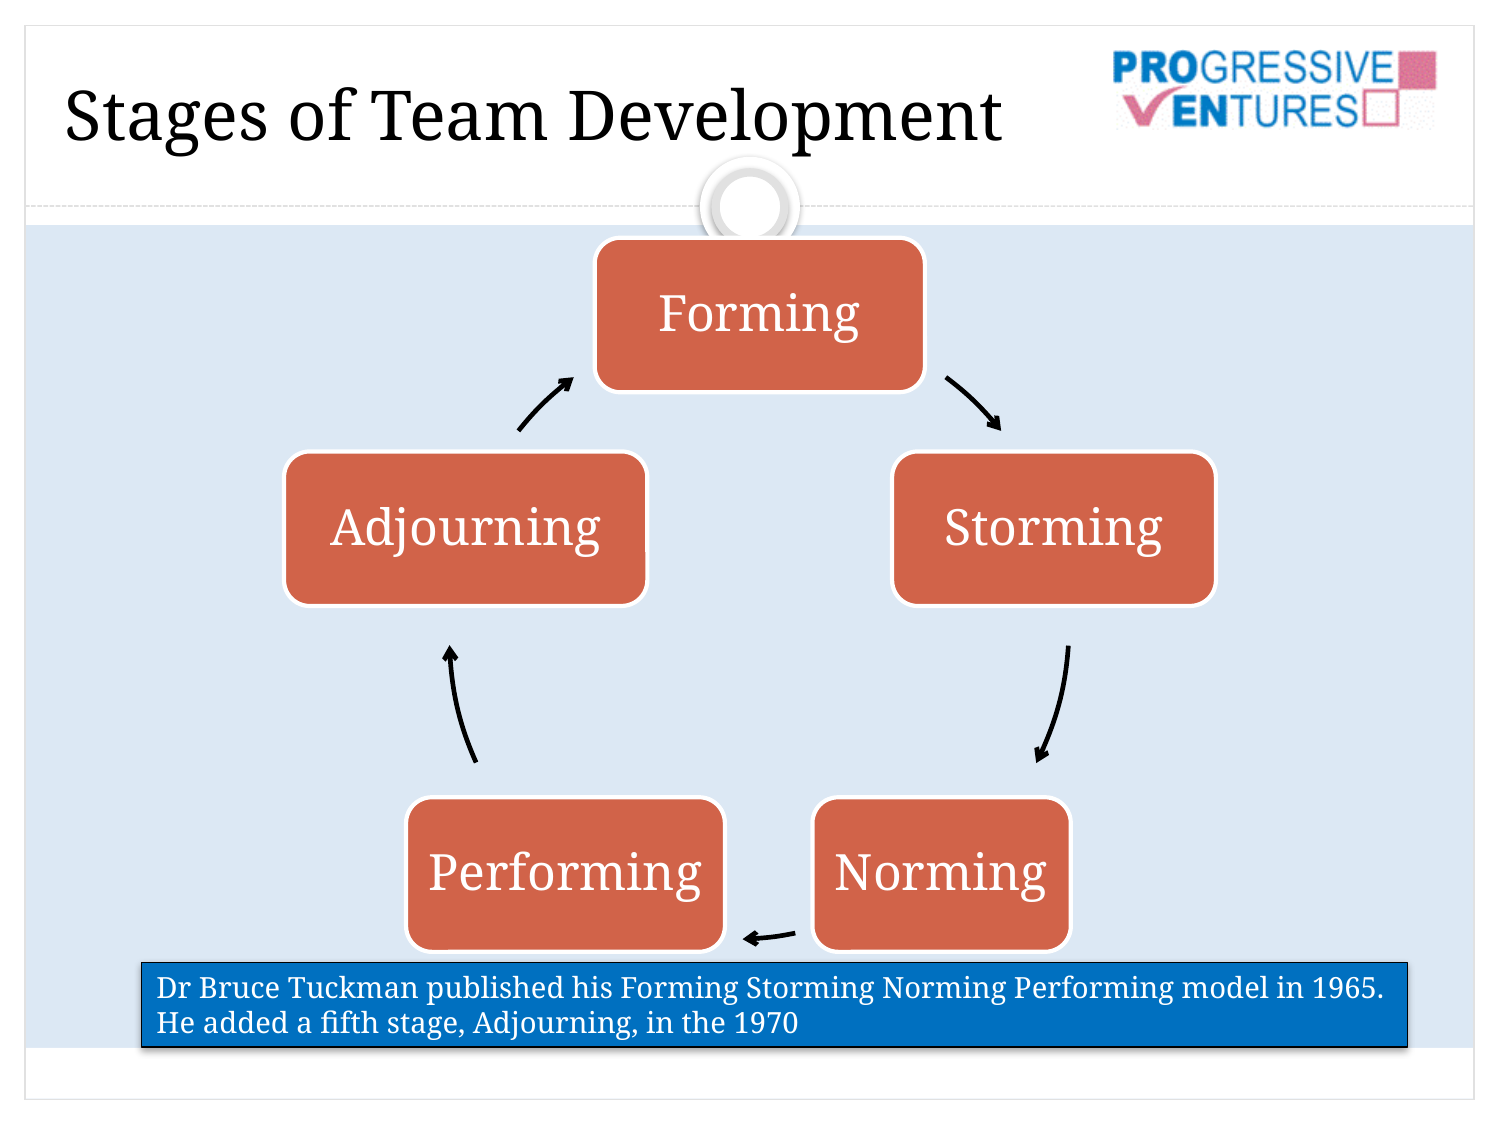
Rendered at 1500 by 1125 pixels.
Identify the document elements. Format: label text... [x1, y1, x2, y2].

title Stages of Team Development [49, 37, 1450, 163]
text_box Dr Bruce Tuckman published his Forming Storming Norming Performing model in 1965. He added a fifth stage, Adjourning, in the 1970 [141, 972, 1408, 1048]
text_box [24, 237, 1476, 963]
